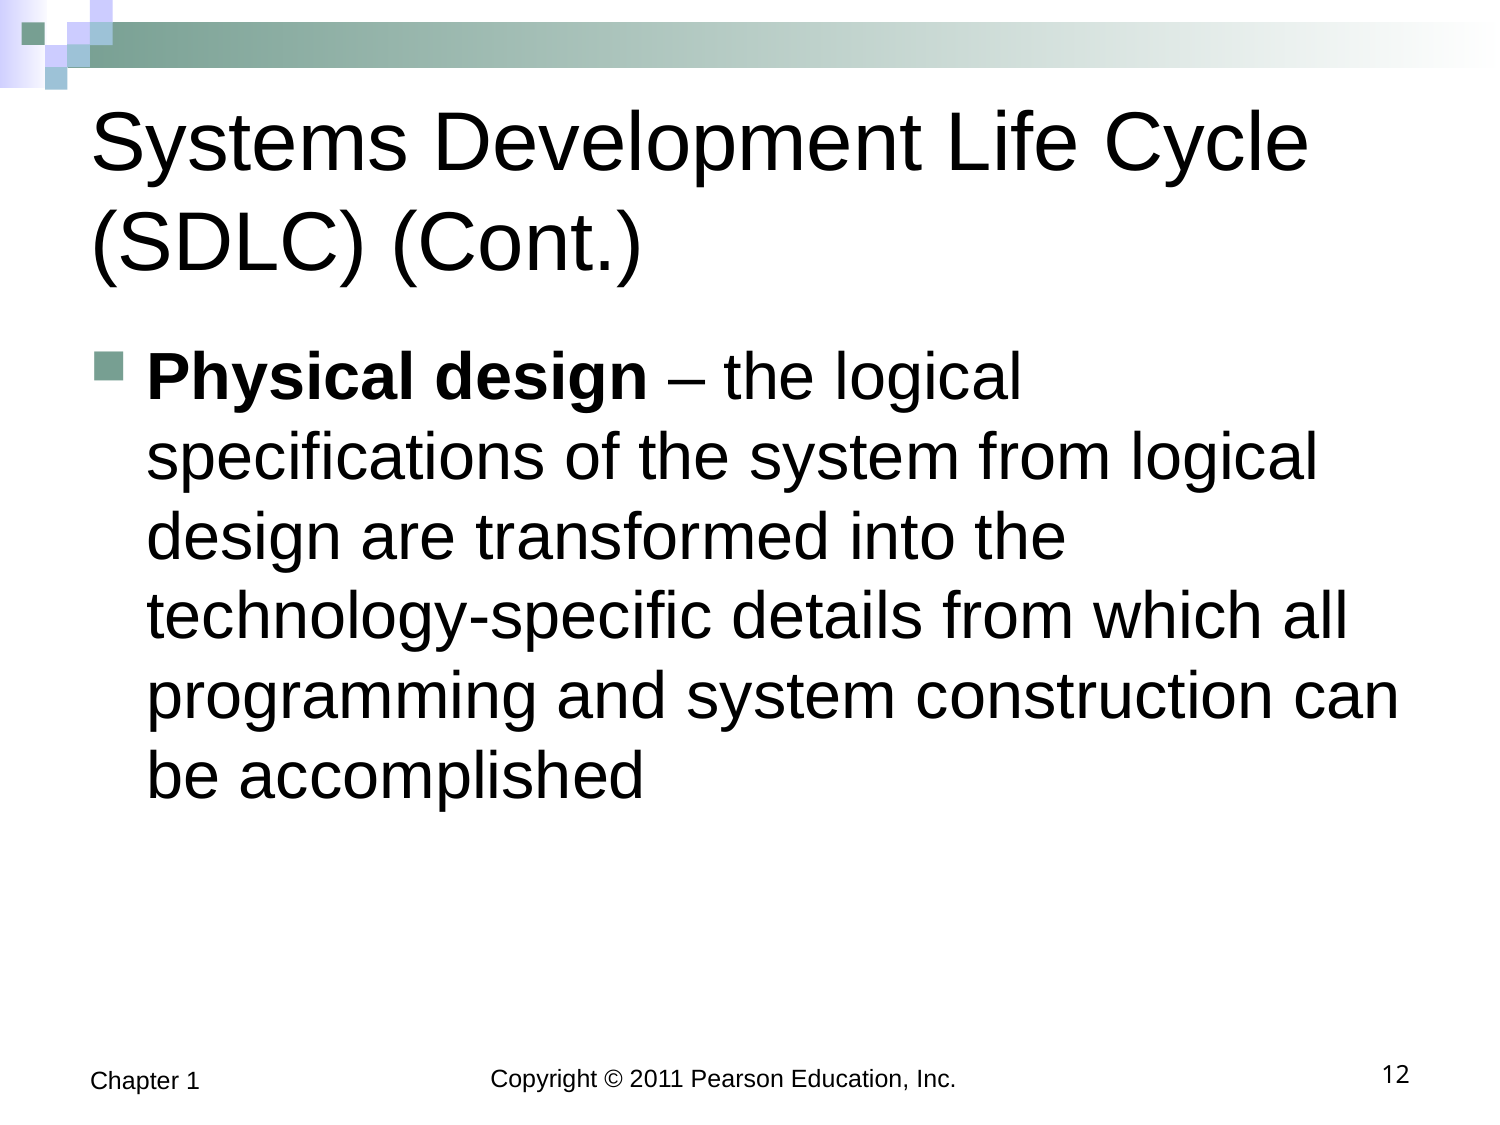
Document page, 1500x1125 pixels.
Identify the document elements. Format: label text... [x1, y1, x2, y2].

slide_number Chapter 1 [74, 1024, 426, 1103]
list Physical design – the logical specifications of the system from logical design are transformed into the technology-specific details from which all programming and system construction can be accomplished [75, 324, 1425, 963]
footer Copyright © 2011 Pearson Education, Inc. [426, 1024, 1074, 1101]
slide_number 12 [1074, 1024, 1426, 1101]
title Systems Development Life Cycle (SDLC) (Cont.) [75, 75, 1425, 300]
